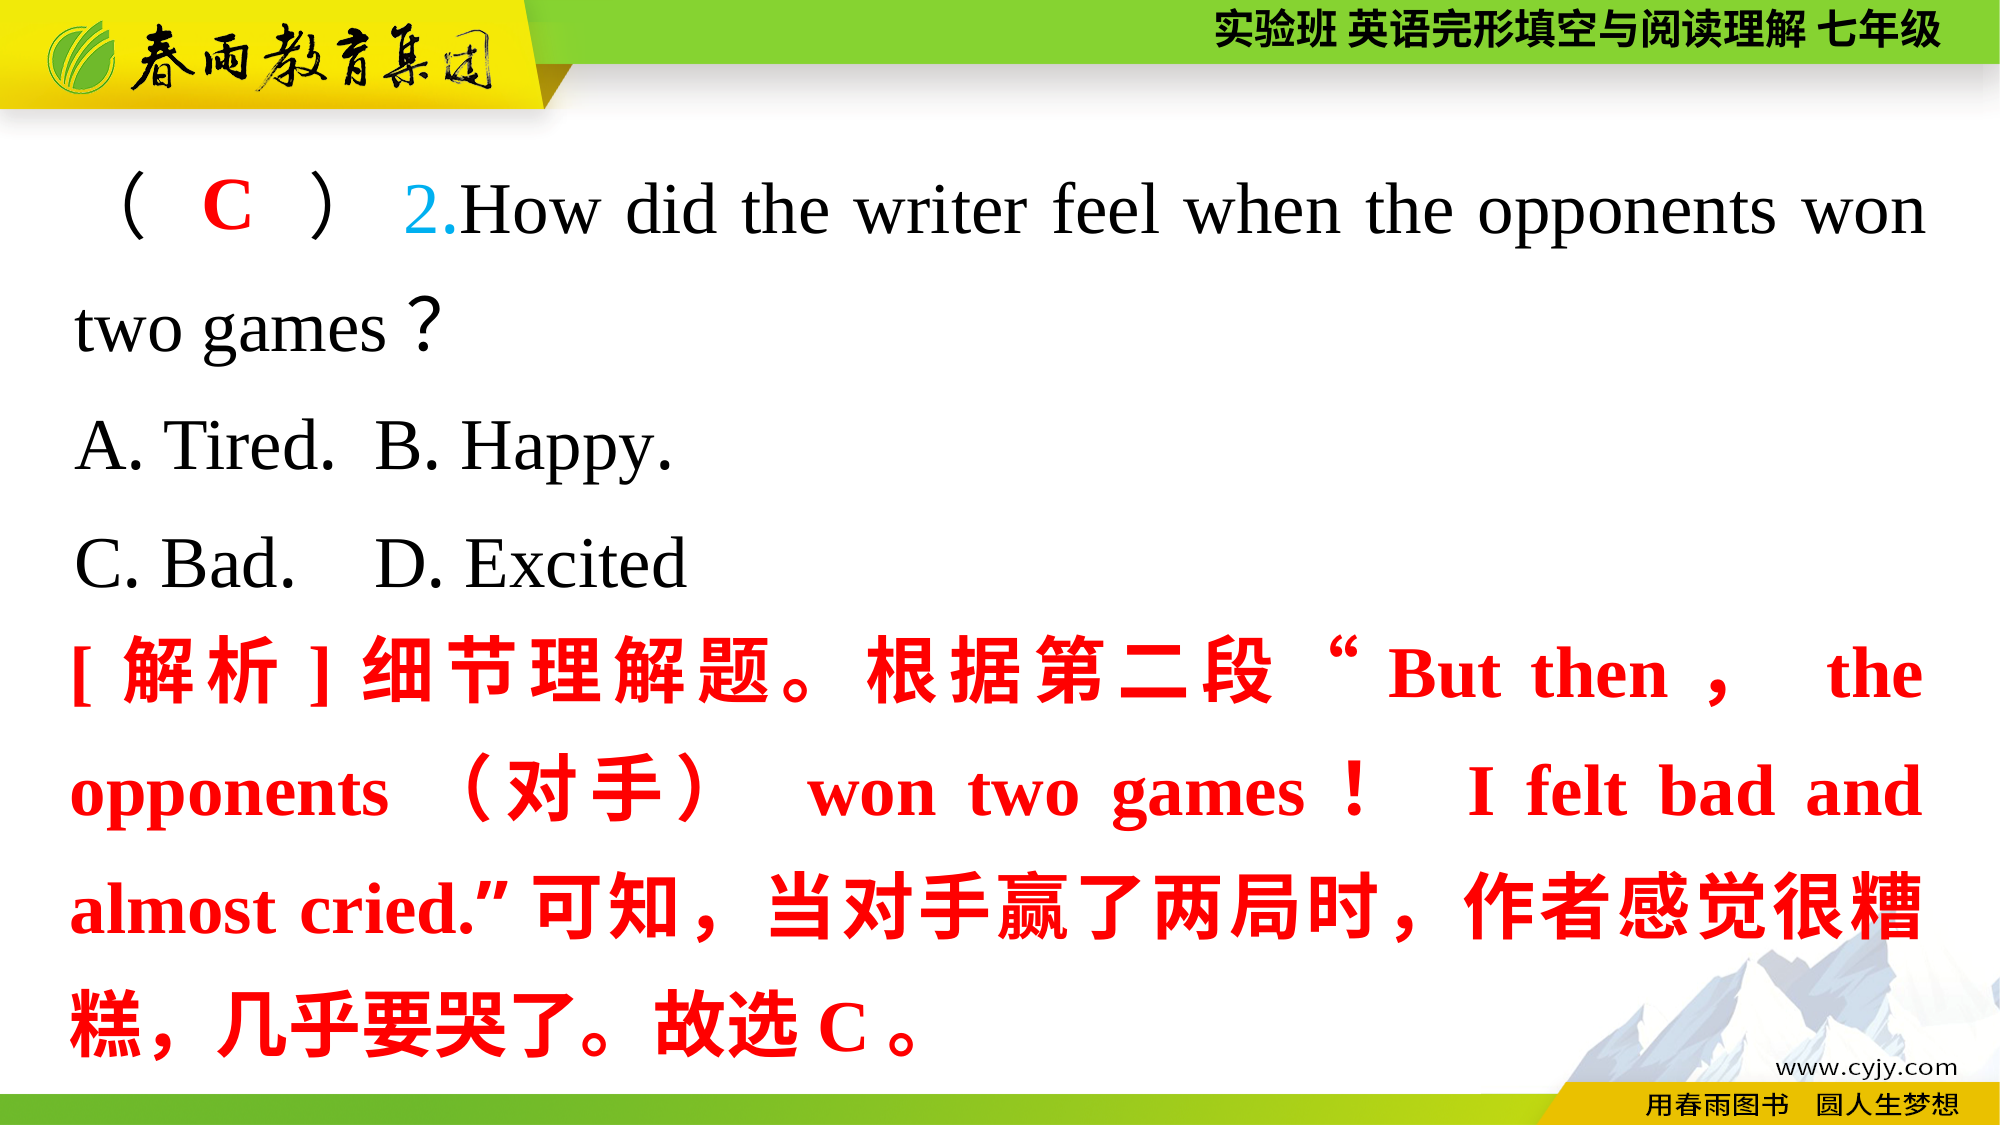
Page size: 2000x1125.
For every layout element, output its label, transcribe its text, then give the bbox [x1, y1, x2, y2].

picture [0, 0, 2000, 1125]
text_box C [186, 146, 271, 252]
text_box [解析]细节理解题。根据第二段“But then， the opponents（对手） won two games！ I felt bad and almost cried.”可知，当对手赢了两局时，作者感觉很糟糕，几乎要哭了。故选C。 [54, 586, 1939, 1074]
list （ ）2.How did the writer feel when the opponents won two games？ A. Tired. B. Happy. C. Bad. D. Excited [59, 122, 1944, 615]
